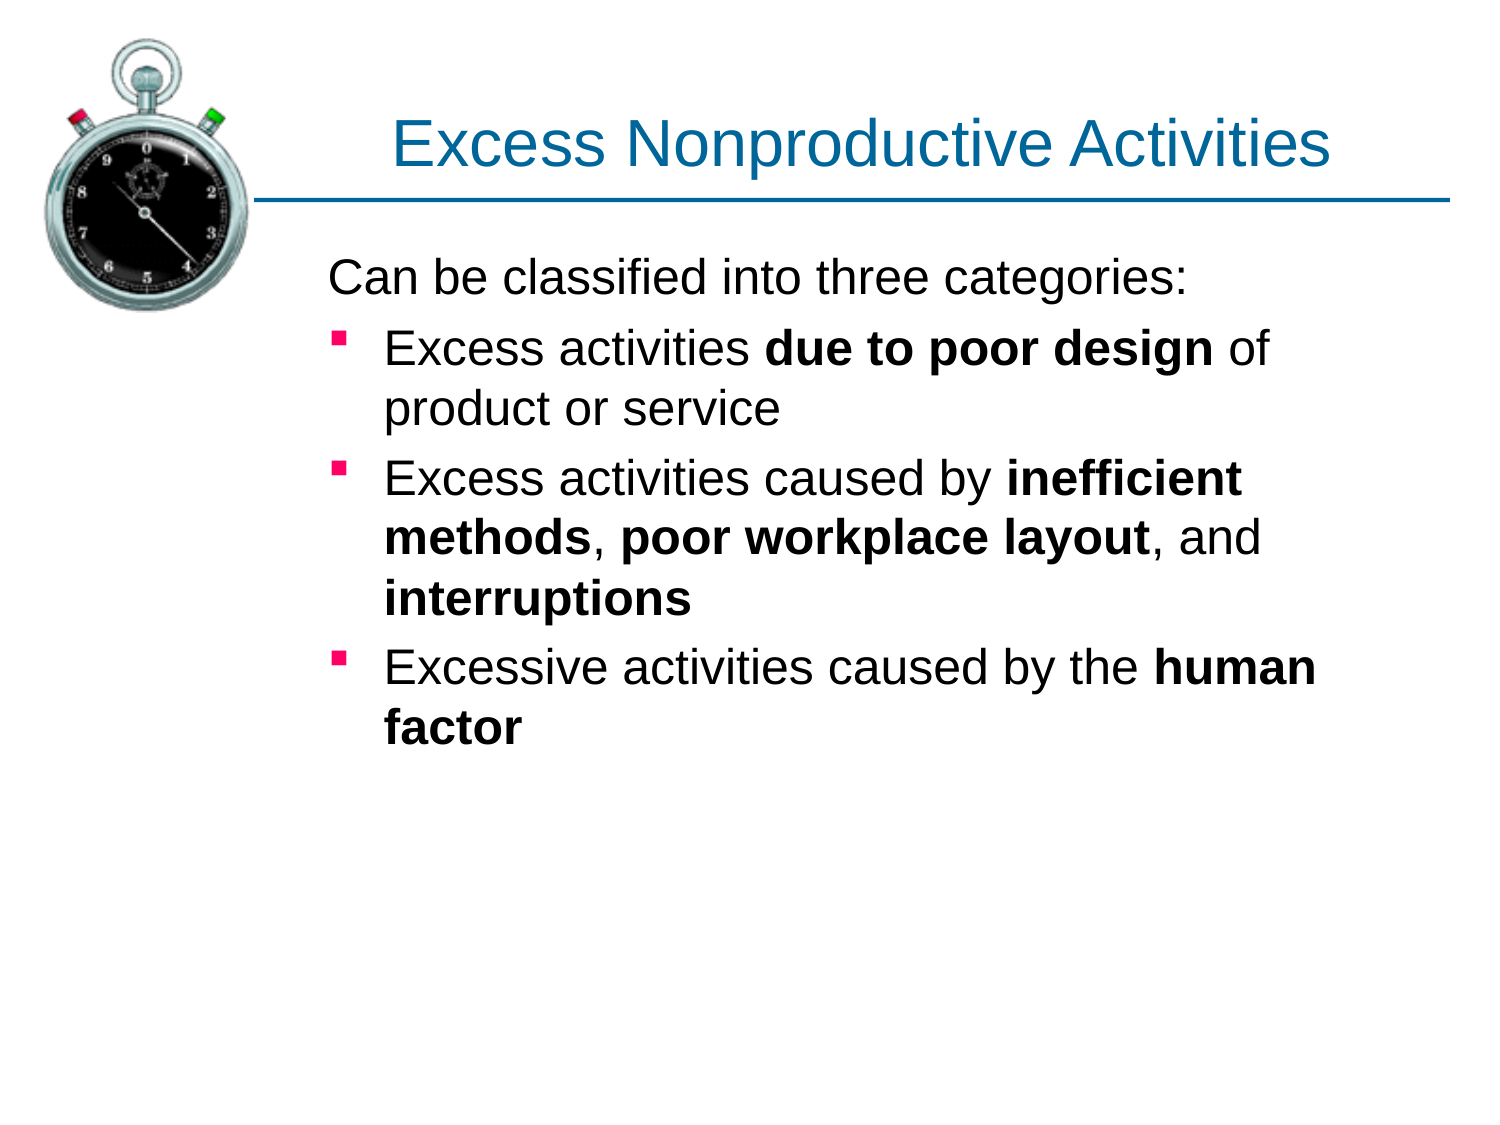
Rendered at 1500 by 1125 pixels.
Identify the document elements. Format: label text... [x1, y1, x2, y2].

list Can be classified into three categories: Excess activities due to poor design of product or service Excess activities caused by inefficient methods, poor workplace layout, and interruptions Excessive activities caused by the human factor [312, 237, 1425, 975]
title Excess Nonproductive Activities [275, 37, 1450, 188]
picture [37, 37, 254, 313]
